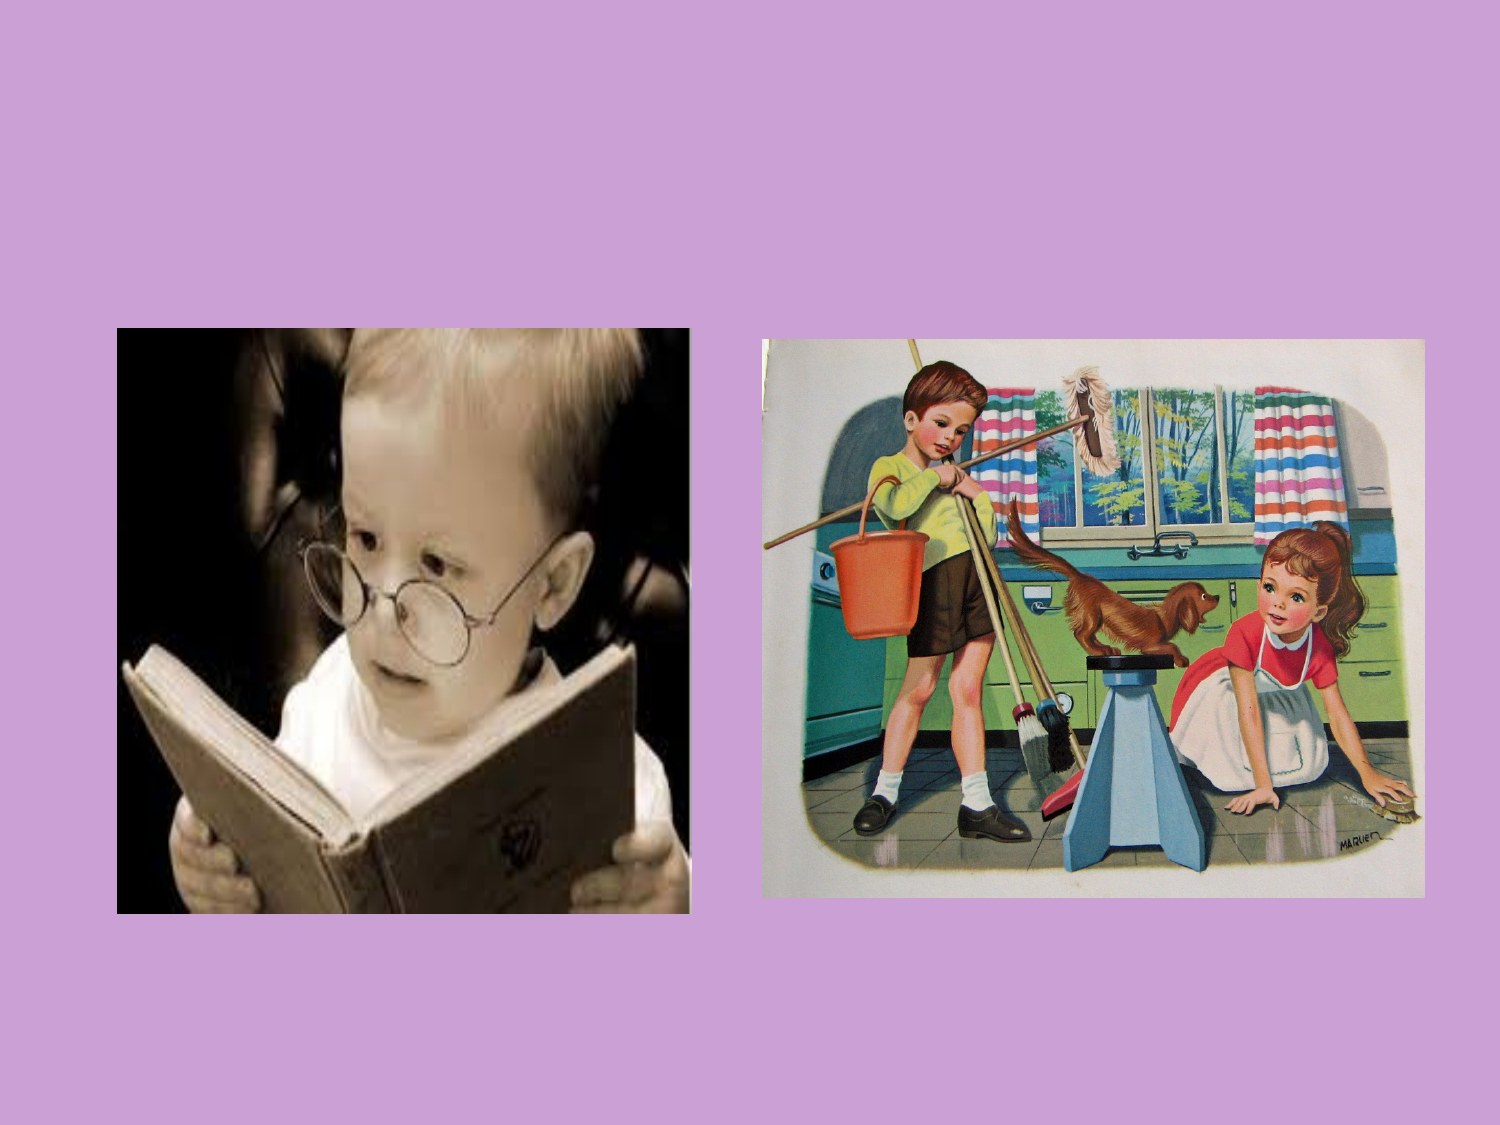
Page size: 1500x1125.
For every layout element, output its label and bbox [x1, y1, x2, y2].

list [762, 339, 1425, 898]
list [117, 328, 692, 914]
